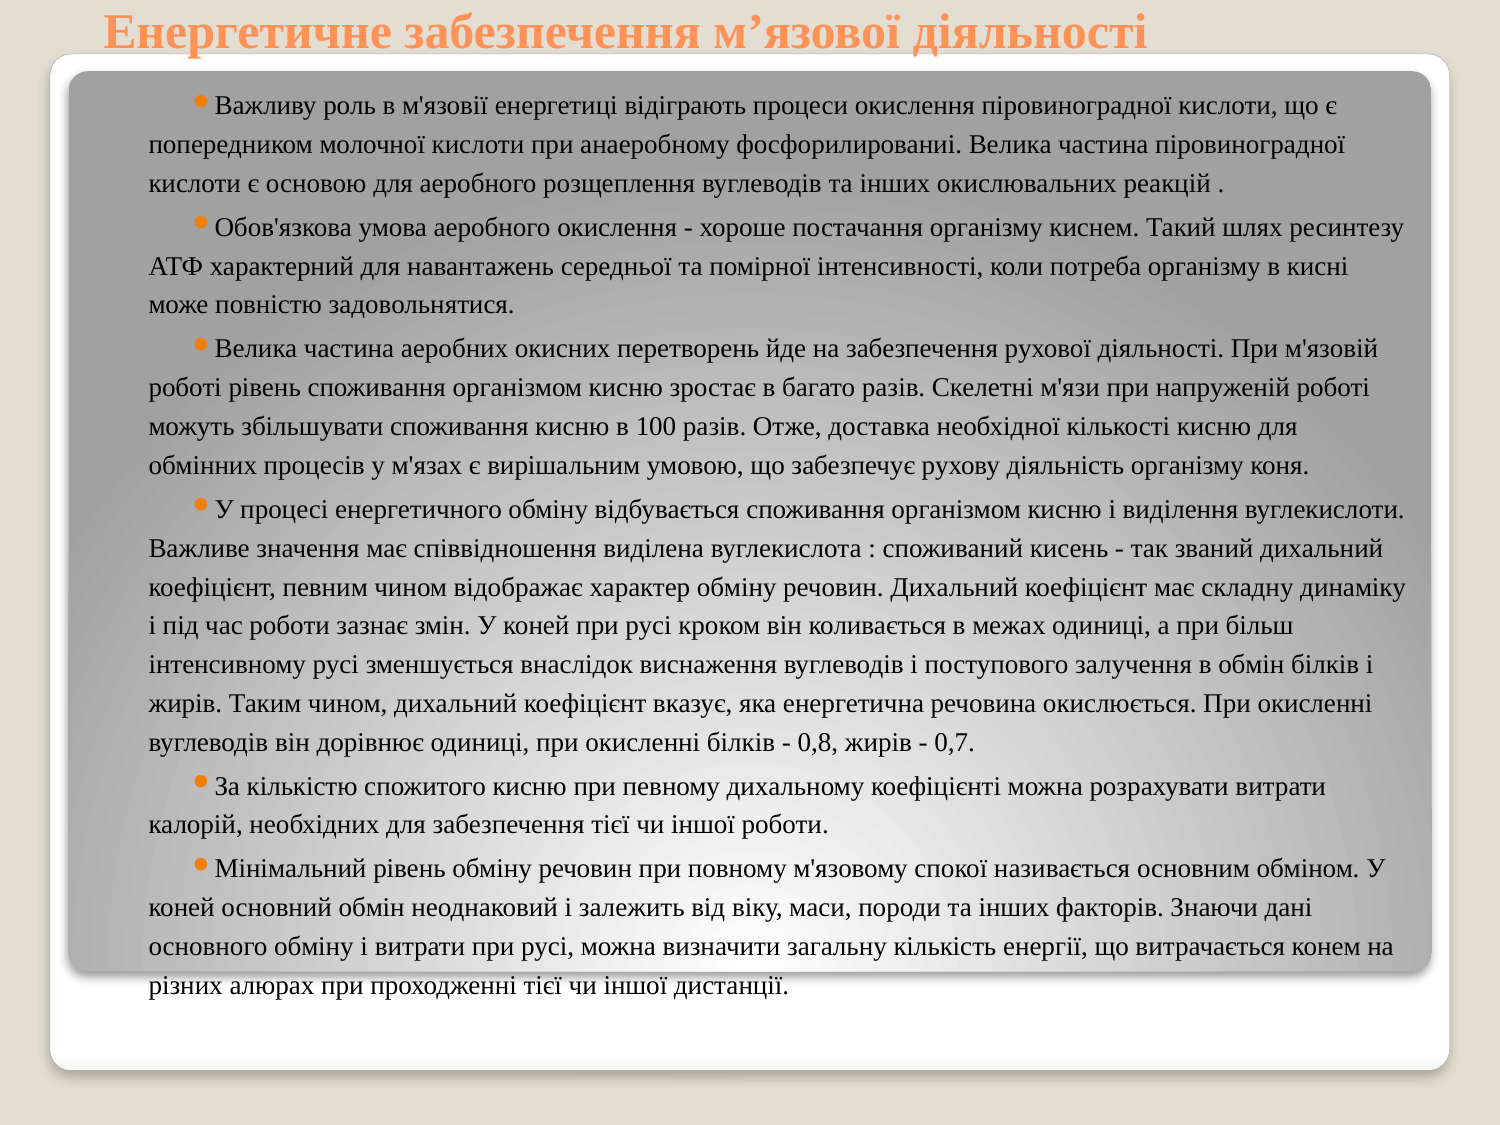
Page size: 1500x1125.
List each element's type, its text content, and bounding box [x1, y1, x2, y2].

title Енергетичне забезпечення м’язової діяльності [88, 30, 1439, 67]
list Важливу роль в м'язовії енергетиці відіграють процеси окислення піровиноградної кислоти, що є попередником молочної кислоти при анаеробному фосфорилированиі. Велика частина піровиноградної кислоти є основою для аеробного розщеплення вуглеводів та інших окислювальних реакцій . Обов'язкова умова аеробного окислення - хороше постачання організму киснем. Такий шлях ресинтезу АТФ характерний для навантажень середньої та помірної інтенсивності, коли потреба організму в кисні може повністю задовольнятися. Велика частина аеробних окисних перетворень йде на забезпечення рухової діяльності. При м'язовій роботі рівень споживання організмом кисню зростає в багато разів. Скелетні м'язи при напруженій роботі можуть збільшувати споживання кисню в 100 разів. Отже, доставка необхідної кількості кисню для обмінних процесів у м'язах є вирішальним умовою, що забезпечує рухову діяльність організму коня. У процесі енергетичного обміну відбувається споживання організмом кисню і виділення вуглекислоти. Важливе значення має співвідношення виділена вуглекислота : споживаний кисень - так званий дихальний коефіцієнт, певним чином відображає характер обміну речовин. Дихальний коефіцієнт має складну динаміку і під час роботи зазнає змін. У коней при русі кроком він коливається в межах одиниці, а при більш інтенсивному русі зменшується внаслідок виснаження вуглеводів і поступового залучення в обмін білків і жирів. Таким чином, дихальний коефіцієнт вказує, яка енергетична речовина окислюється. При окисленні вуглеводів він дорівнює одиниці, при окисленні білків - 0,8, жирів - 0,7. За кількістю спожитого кисню при певному дихальному коефіцієнті можна розрахувати витрати калорій, необхідних для забезпечення тієї чи іншої роботи. Мінімальний рівень обміну речовин при повному м'язовому спокої називається основним обміном. У коней основний обмін неоднаковий і залежить від віку, маси, породи та інших факторів. Знаючи дані основного обміну і витрати при русі, можна визначити загальну кількість енергії, що витрачається конем на різних алюрах при проходженні тієї чи іншої дистанції. [75, 66, 1425, 1106]
